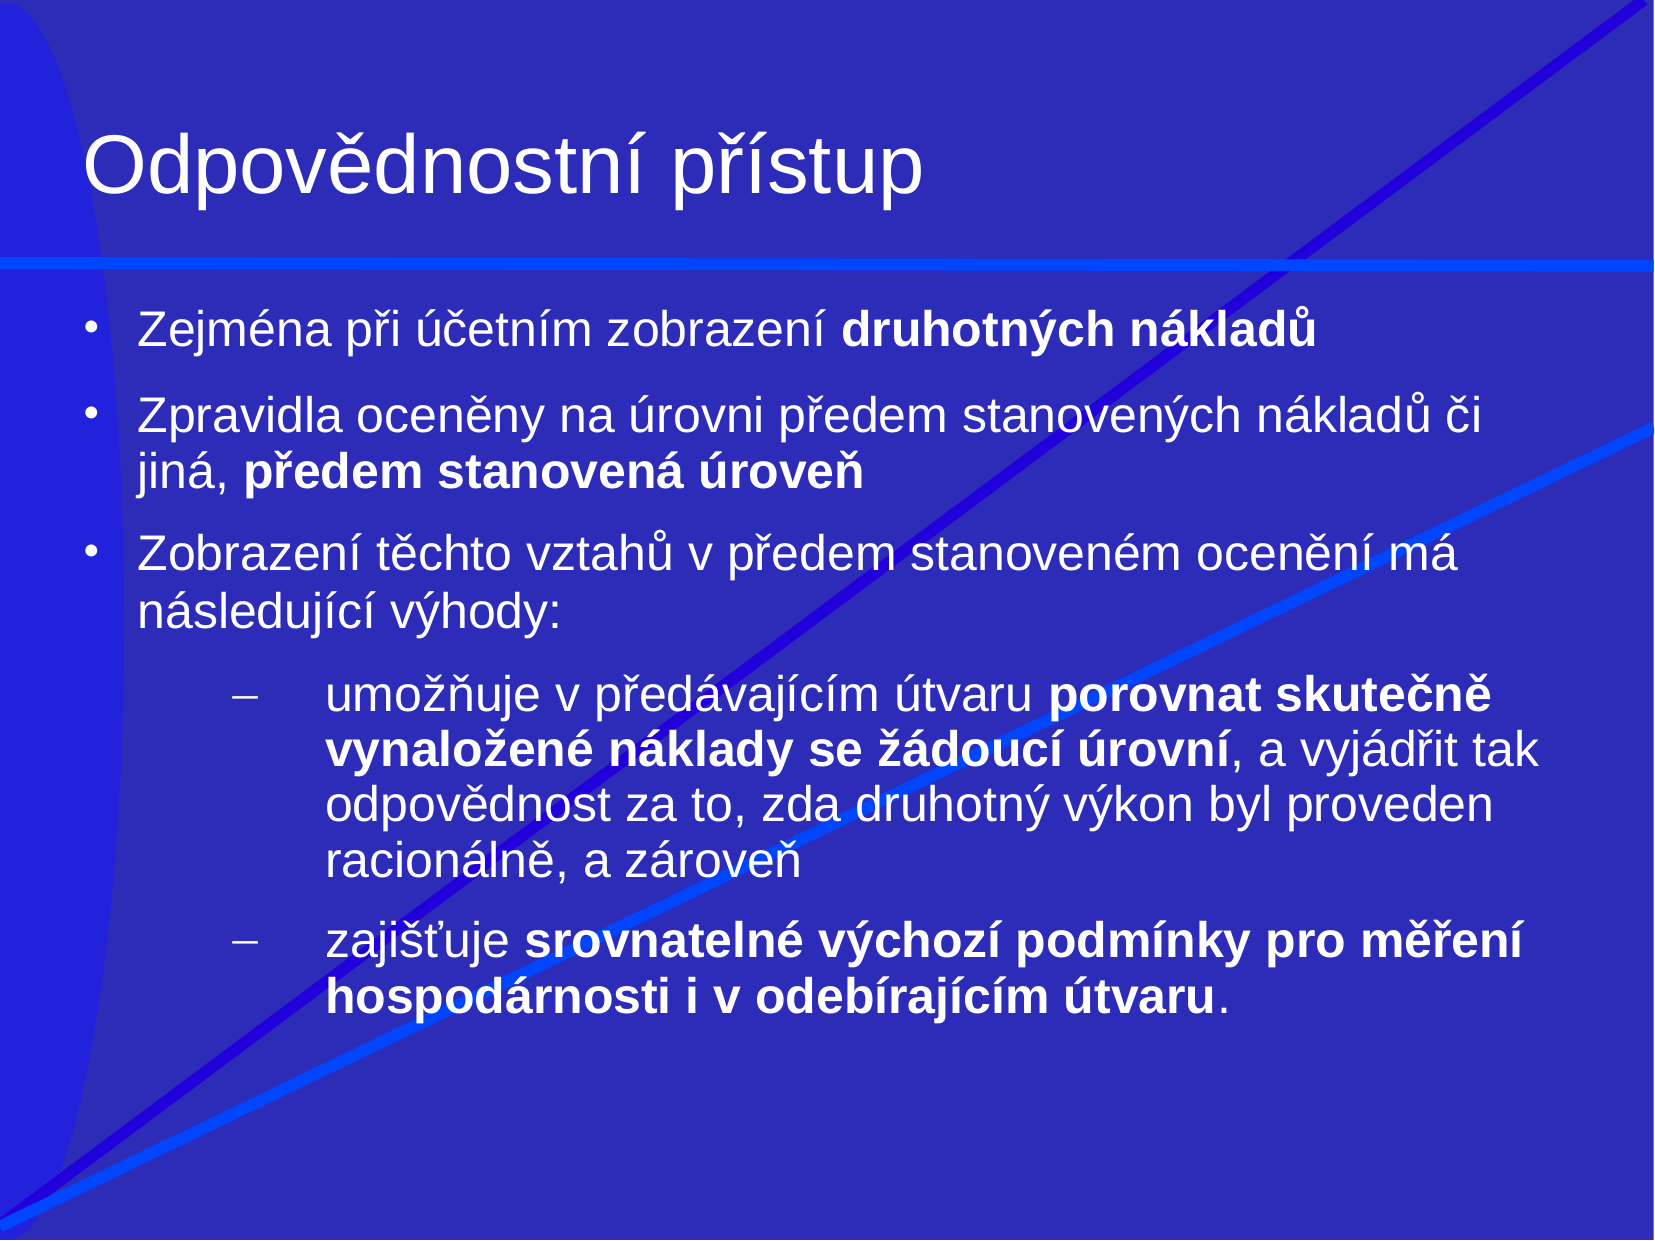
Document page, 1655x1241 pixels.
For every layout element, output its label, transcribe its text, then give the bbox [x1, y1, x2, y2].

text_box Zejména při účetním zobrazení druhotných nákladů Zpravidla oceněny na úrovni předem stanovených nákladů či jiná, předem stanovená úroveň Zobrazení těchto vztahů v předem stanoveném ocenění má následující výhody: umožňuje v předávajícím útvaru porovnat skutečně vynaložené náklady se žádoucí úrovní, a vyjádřit tak odpovědnost za to, zda druhotný výkon byl proveden racionálně, a zároveň zajišťuje srovnatelné výchozí podmínky pro měření hospodárnosti i v odebírajícím útvaru. [80, 296, 1542, 1024]
title Odpovědnostní přístup [80, 66, 1574, 318]
